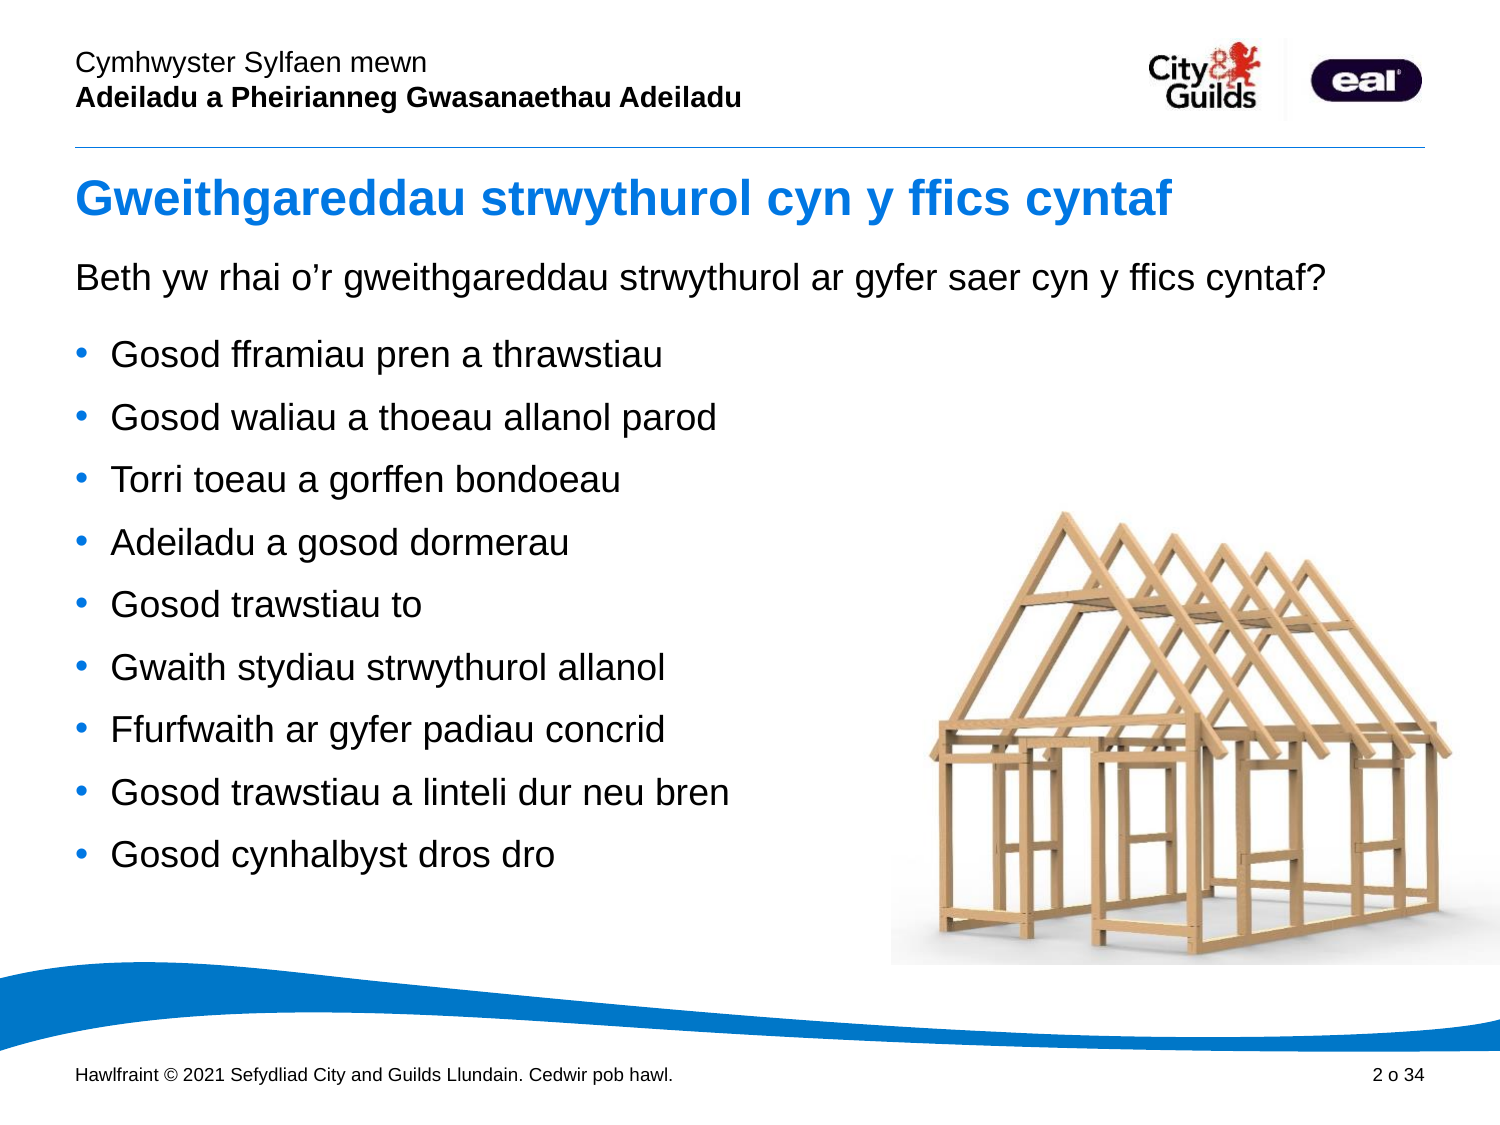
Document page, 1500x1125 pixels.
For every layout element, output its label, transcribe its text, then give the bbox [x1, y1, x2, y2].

picture [1149, 38, 1422, 121]
list Beth yw rhai o’r gweithgareddau strwythurol ar gyfer saer cyn y ffics cyntaf? Gosod fframiau pren a thrawstiau Gosod waliau a thoeau allanol parod Torri toeau a gorffen bondoeau Adeiladu a gosod dormerau Gosod trawstiau to Gwaith stydiau strwythurol allanol Ffurfwaith ar gyfer padiau concrid Gosod trawstiau a linteli dur neu bren Gosod cynhalbyst dros dro [74, 247, 1426, 941]
title Gweithgareddau strwythurol cyn y ffics cyntaf [74, 165, 1426, 229]
picture [891, 479, 1500, 966]
